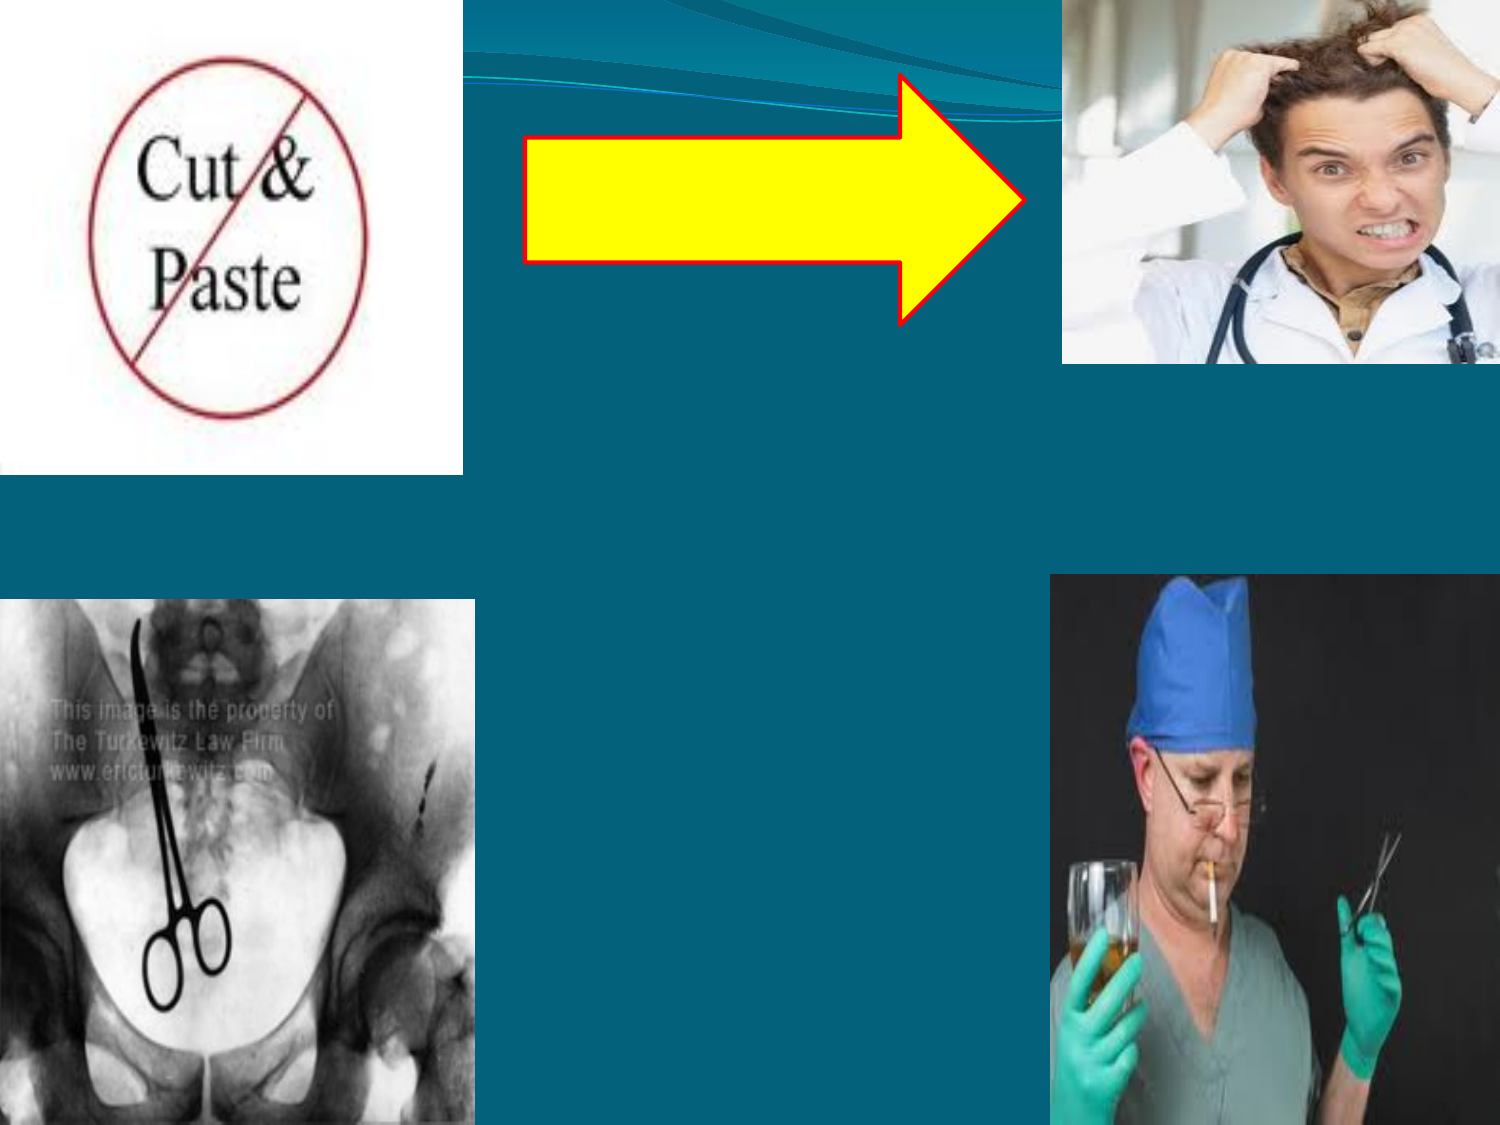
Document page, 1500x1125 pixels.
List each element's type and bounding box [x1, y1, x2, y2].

picture [0, 0, 462, 474]
text_box [522, 73, 1028, 327]
picture [0, 600, 474, 1125]
picture [1051, 575, 1500, 1125]
picture [1062, 0, 1500, 363]
